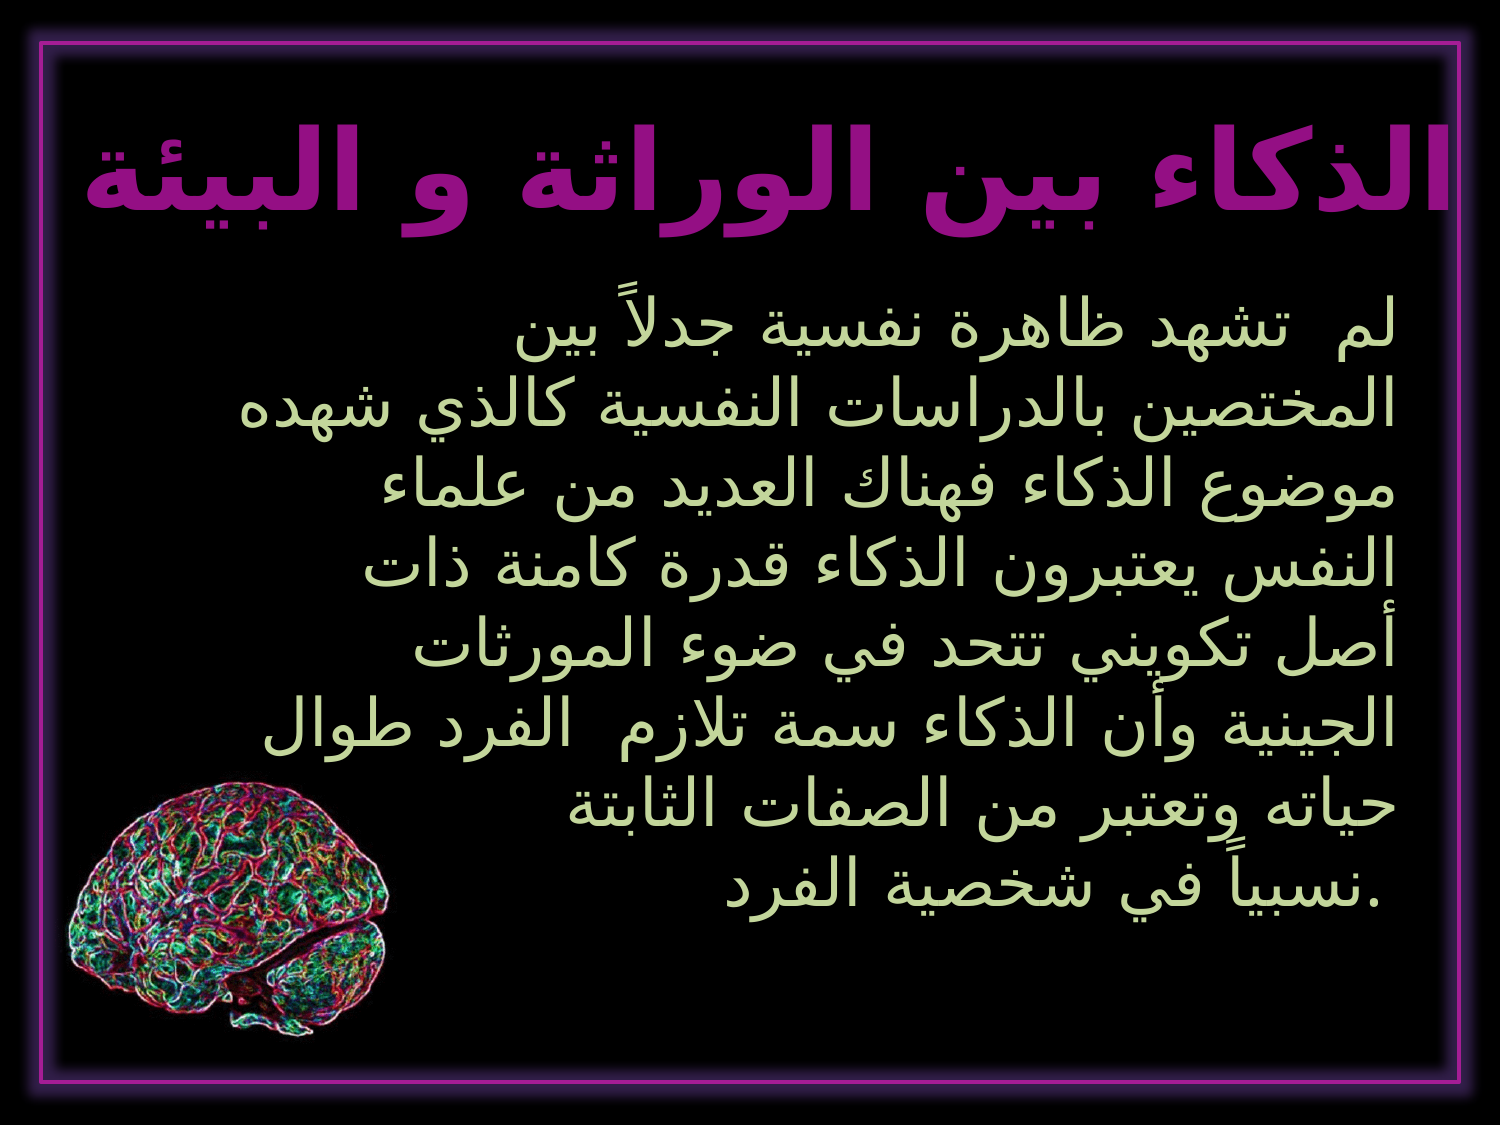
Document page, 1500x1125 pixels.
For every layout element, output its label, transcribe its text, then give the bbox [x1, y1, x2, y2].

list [43, 771, 412, 1048]
text_box لم تشهد ظاهرة نفسية جدلاً بين المختصين بالدراسات النفسية كالذي شهده موضوع الذكاء فهناك العديد من علماء النفس يعتبرون الذكاء قدرة كامنة ذات أصل تكويني تتحد في ضوء المورثات الجينية وأن الذكاء سمة تلازم الفرد طوال حياته وتعتبر من الصفات الثابتة نسبياً في شخصية الفرد. [214, 272, 1416, 927]
text_box الذكاء بين الوراثة و البيئة : [65, 89, 1500, 240]
text_box [39, 41, 1461, 1084]
